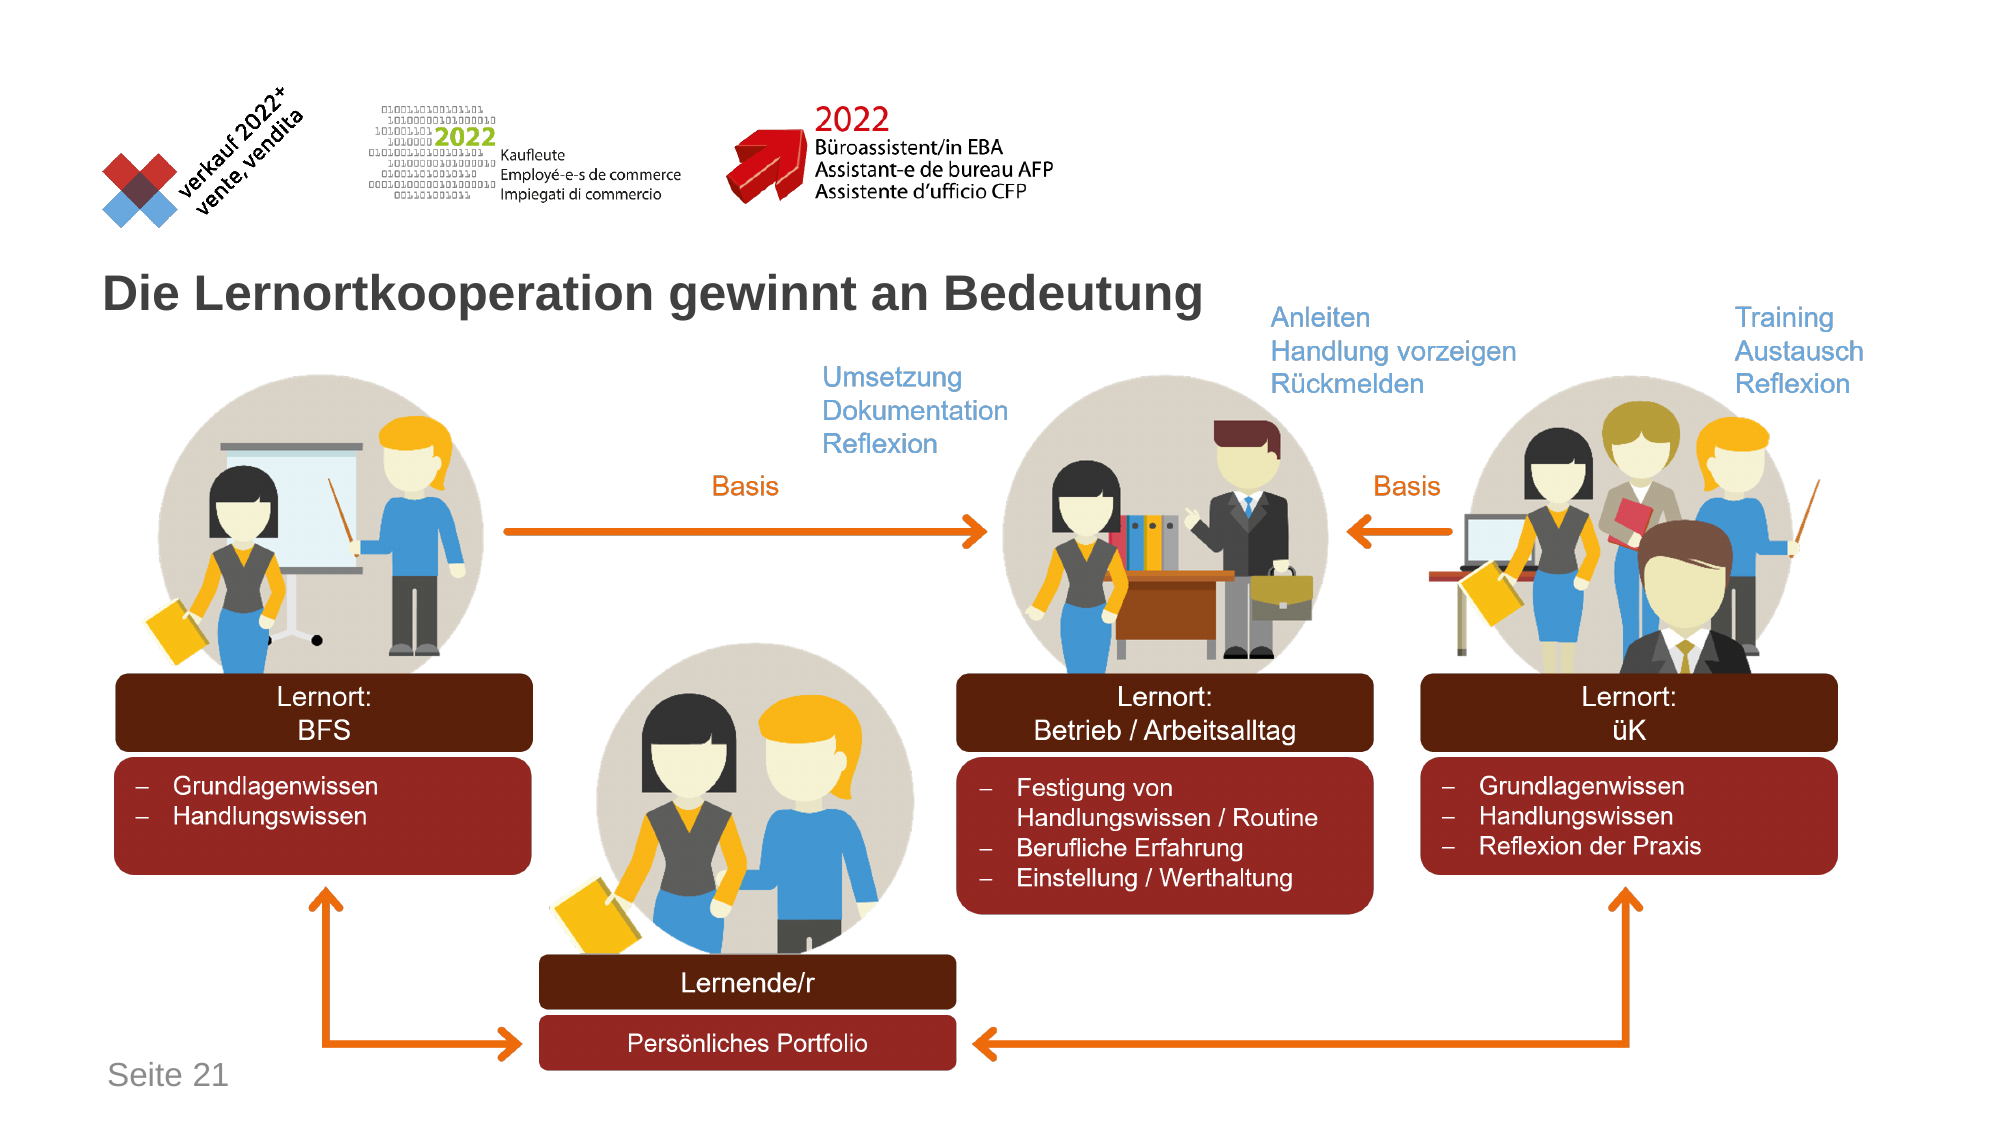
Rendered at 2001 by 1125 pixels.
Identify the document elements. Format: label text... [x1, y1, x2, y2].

slide_number Seite 21 [92, 1042, 346, 1103]
picture [369, 106, 681, 204]
text_box Die Lernortkooperation gewinnt an Bedeutung [102, 267, 1940, 408]
picture [114, 291, 1940, 1073]
picture [726, 106, 1053, 204]
picture [102, 87, 303, 228]
